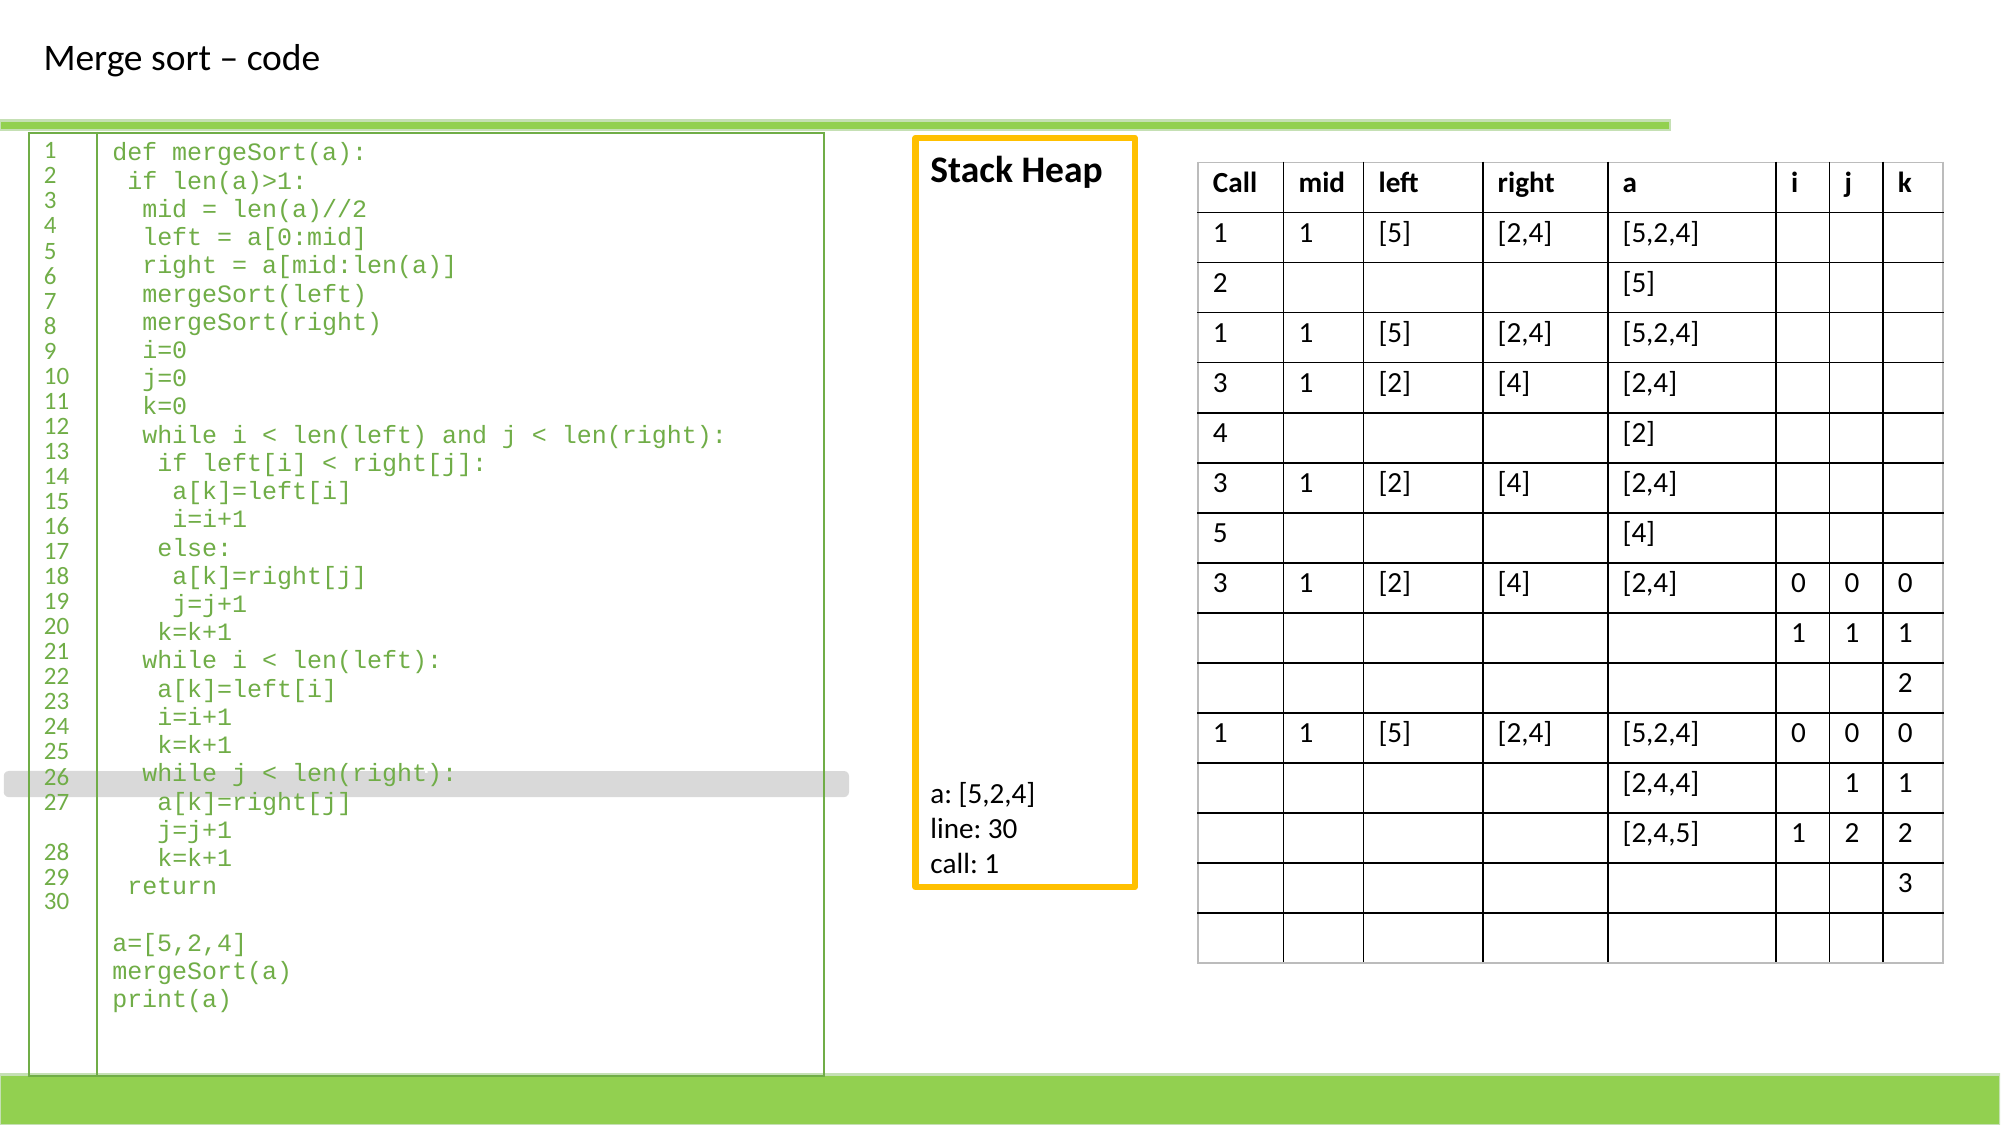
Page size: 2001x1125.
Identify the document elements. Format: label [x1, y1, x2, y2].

table_cell [1884, 213, 1942, 262]
table_cell [1884, 514, 1942, 562]
text_box [825, 771, 850, 798]
table_cell [1830, 564, 1882, 612]
table_cell [1777, 614, 1829, 662]
table_cell [1199, 914, 1283, 962]
table_header [1830, 163, 1882, 212]
table_cell [1884, 414, 1942, 462]
table_cell [1830, 664, 1882, 712]
table_cell [1777, 714, 1829, 762]
table_cell [1777, 864, 1829, 912]
table_cell [1609, 414, 1775, 462]
table_cell [1609, 714, 1775, 762]
table_cell [1199, 263, 1283, 312]
table_cell [1284, 414, 1363, 462]
table_cell [1609, 363, 1775, 412]
table_cell [1364, 464, 1482, 512]
table_cell [1830, 614, 1882, 662]
table_cell [1830, 714, 1882, 762]
table_cell [1484, 864, 1607, 912]
table_cell [1364, 714, 1482, 762]
table_cell [1199, 464, 1283, 512]
table_cell [1830, 363, 1882, 412]
table_cell [1199, 564, 1283, 612]
table_cell [1609, 864, 1775, 912]
table_cell [1609, 664, 1775, 712]
table_cell [1364, 814, 1482, 862]
table_cell [1199, 814, 1283, 862]
table_cell [1284, 814, 1363, 862]
table_cell [1484, 313, 1607, 362]
table_cell [1830, 514, 1882, 562]
text_box [915, 137, 1135, 888]
text_box [3, 770, 28, 798]
table_cell [1484, 564, 1607, 612]
table_cell [1830, 414, 1882, 462]
table_cell [1609, 464, 1775, 512]
table_cell [1609, 914, 1775, 962]
table_cell [1777, 464, 1829, 512]
table_cell [1284, 263, 1363, 312]
table_header [1777, 163, 1829, 212]
table_cell [1609, 764, 1775, 812]
table_cell [1777, 263, 1829, 312]
table_cell [1199, 714, 1283, 762]
table_cell [1884, 464, 1942, 512]
table_cell [1199, 363, 1283, 412]
table_cell [1364, 864, 1482, 912]
table_cell [1830, 213, 1882, 262]
table_cell [1609, 514, 1775, 562]
table_header [1484, 163, 1607, 212]
table_cell [1777, 814, 1829, 862]
table_cell [1884, 564, 1942, 612]
table_cell [1364, 564, 1482, 612]
table_cell [1484, 814, 1607, 862]
table_cell [1884, 313, 1942, 362]
table_cell [1284, 764, 1363, 812]
table_cell [1777, 514, 1829, 562]
table_cell [1199, 514, 1283, 562]
table_cell [1777, 363, 1829, 412]
table_cell [1484, 914, 1607, 962]
table_cell [1777, 914, 1829, 962]
table_cell [1777, 213, 1829, 262]
table_cell [1884, 664, 1942, 712]
table_cell [1364, 514, 1482, 562]
table_cell [1199, 764, 1283, 812]
table_cell [1830, 814, 1882, 862]
table_cell [1284, 864, 1363, 912]
table_cell [1884, 263, 1942, 312]
table_cell [1884, 914, 1942, 962]
table_cell [1884, 363, 1942, 412]
table_cell [1284, 213, 1363, 262]
table_cell [1609, 614, 1775, 662]
table_cell [1484, 464, 1607, 512]
table_cell [1284, 564, 1363, 612]
table_cell [1364, 414, 1482, 462]
table_cell [1609, 313, 1775, 362]
table_cell [1830, 464, 1882, 512]
table_cell [1884, 814, 1942, 862]
table_cell [1199, 313, 1283, 362]
table_cell [1364, 764, 1482, 812]
table_cell [1777, 313, 1829, 362]
table_cell [1199, 864, 1283, 912]
table_cell [1777, 764, 1829, 812]
table_cell [1284, 363, 1363, 412]
table_cell [1364, 664, 1482, 712]
table_cell [1830, 263, 1882, 312]
table_cell [1199, 414, 1283, 462]
table_cell [1199, 664, 1283, 712]
table_cell [1609, 814, 1775, 862]
table_cell [1484, 213, 1607, 262]
table_cell [1484, 363, 1607, 412]
table_cell [1777, 414, 1829, 462]
table_header [1199, 163, 1283, 212]
table_cell [1284, 464, 1363, 512]
table_header [98, 134, 823, 1075]
table_cell [1830, 864, 1882, 912]
table_cell [1364, 263, 1482, 312]
table_cell [1609, 263, 1775, 312]
table_cell [1484, 664, 1607, 712]
table_cell [1777, 564, 1829, 612]
table_cell [1284, 714, 1363, 762]
table_cell [1199, 614, 1283, 662]
table_cell [1284, 914, 1363, 962]
table_cell [1884, 614, 1942, 662]
table_cell [1364, 363, 1482, 412]
table_cell [1484, 714, 1607, 762]
table_header [1884, 163, 1942, 212]
table_cell [1364, 213, 1482, 262]
table_cell [1884, 864, 1942, 912]
table_cell [1484, 414, 1607, 462]
table_cell [1484, 614, 1607, 662]
table_cell [1884, 764, 1942, 812]
table_cell [1199, 213, 1283, 262]
table_header [1284, 163, 1363, 212]
table_cell [1284, 664, 1363, 712]
table_header [30, 134, 96, 1075]
table_cell [1484, 263, 1607, 312]
table_cell [1609, 213, 1775, 262]
table_cell [1284, 313, 1363, 362]
table_cell [1609, 564, 1775, 612]
table_header [1609, 163, 1775, 212]
table_cell [1364, 313, 1482, 362]
table_cell [1884, 714, 1942, 762]
text_box [28, 25, 1072, 86]
table_cell [1777, 664, 1829, 712]
table_cell [1484, 764, 1607, 812]
table_cell [1484, 514, 1607, 562]
table_cell [1284, 514, 1363, 562]
table_cell [1830, 914, 1882, 962]
table_cell [1364, 914, 1482, 962]
table_cell [1284, 614, 1363, 662]
table_cell [1364, 614, 1482, 662]
table_cell [1830, 764, 1882, 812]
table_header [1364, 163, 1482, 212]
table_cell [1830, 313, 1882, 362]
